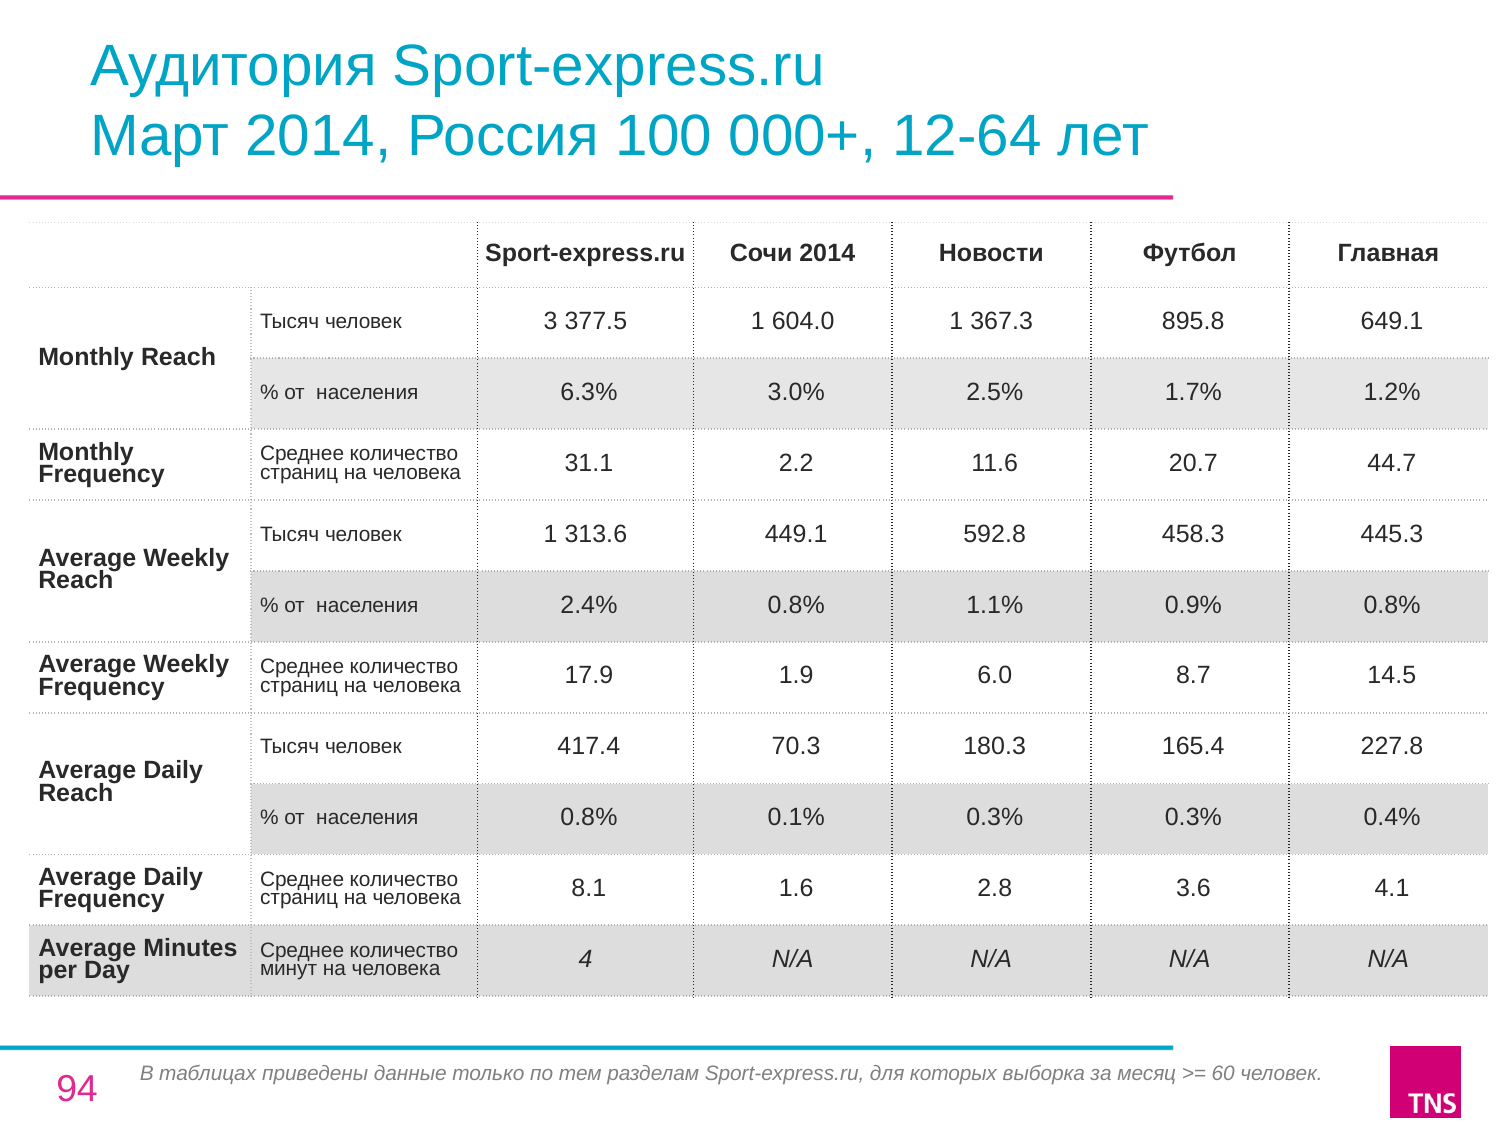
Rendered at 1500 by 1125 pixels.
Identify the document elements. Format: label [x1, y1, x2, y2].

picture [0, 0, 1500, 1125]
text_box [124, 1052, 1463, 1092]
table_header [29, 223, 1488, 287]
table_cell [29, 287, 1488, 996]
slide_number [40, 1055, 392, 1125]
title [74, 8, 1476, 187]
